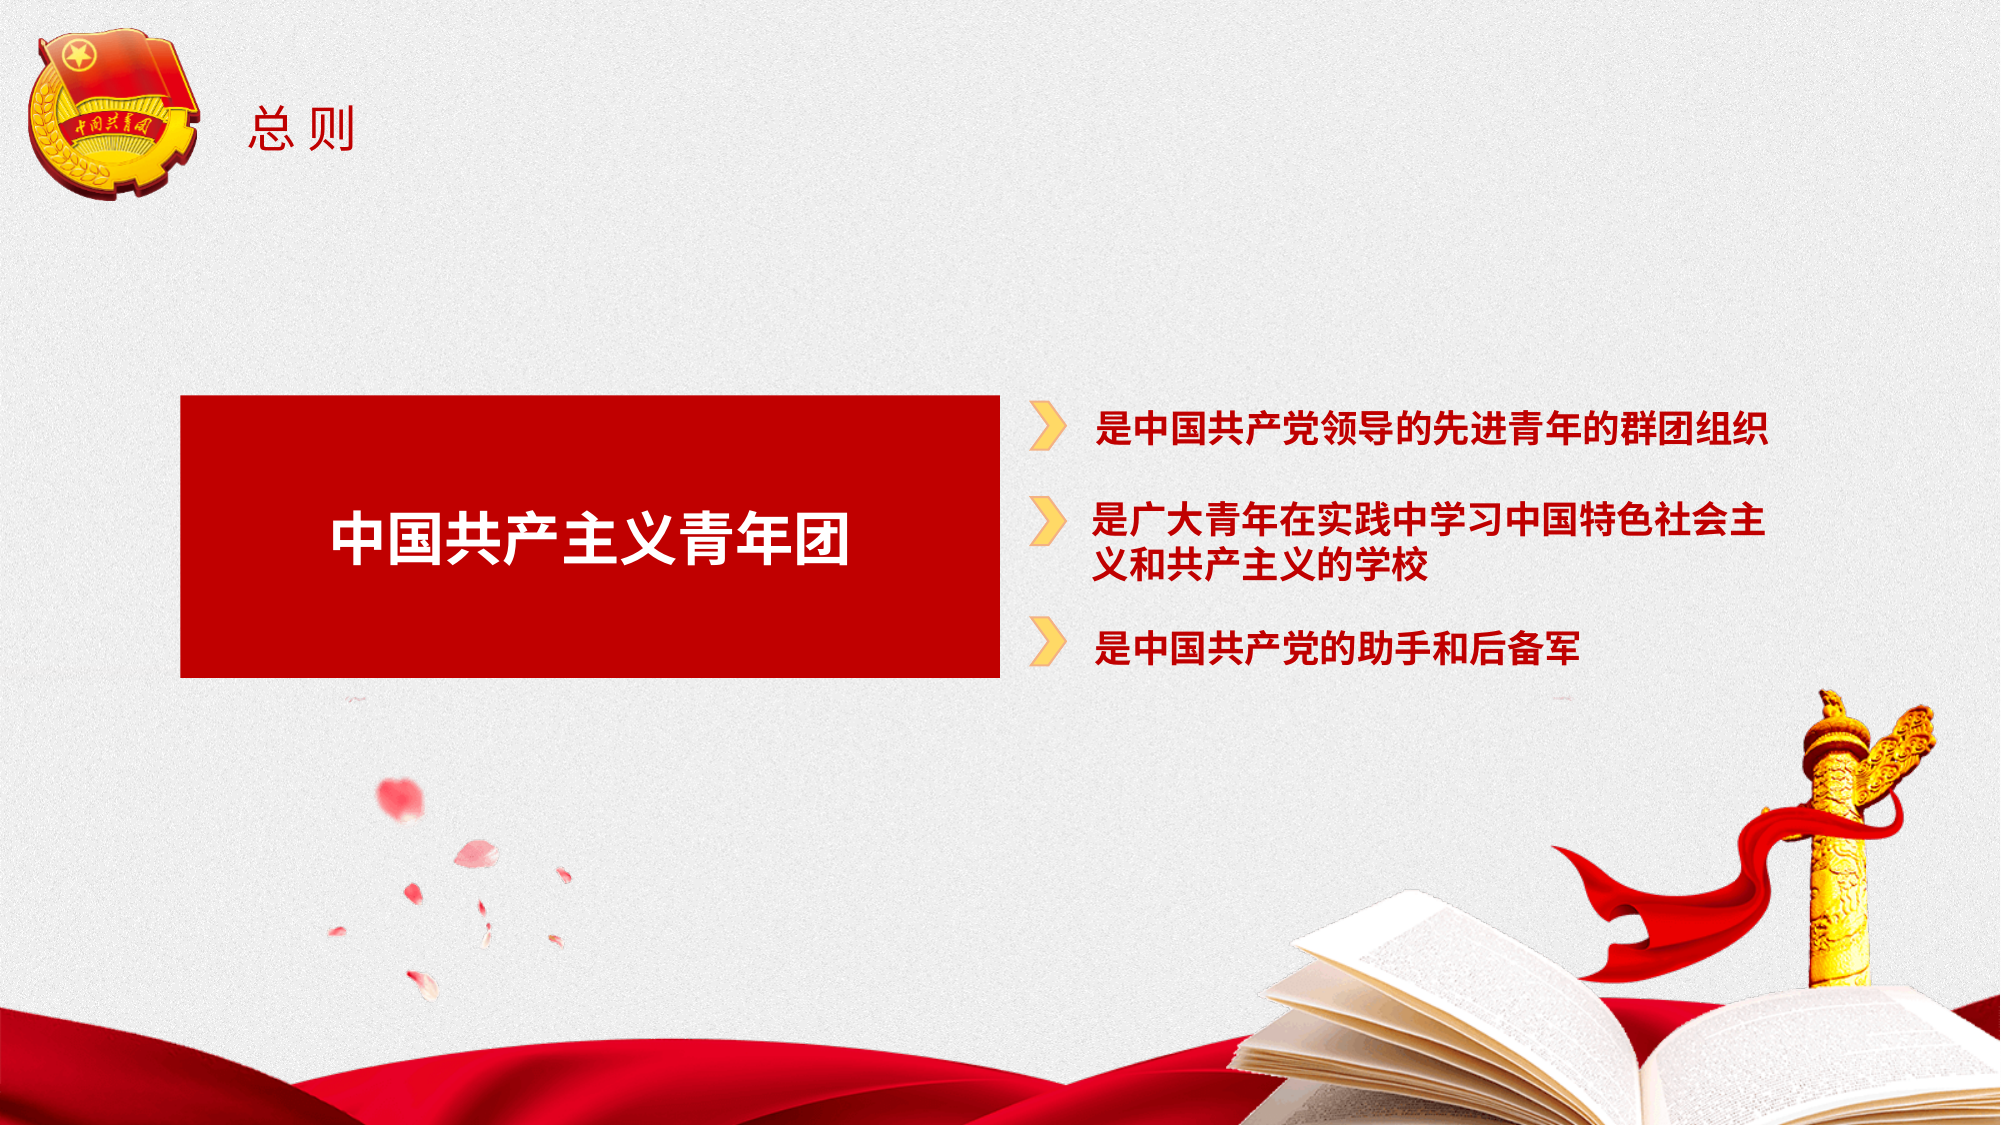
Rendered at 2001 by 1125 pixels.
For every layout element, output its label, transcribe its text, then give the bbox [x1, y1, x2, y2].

text_box 是中国共产党的助手和后备军 [1079, 617, 1597, 666]
text_box 是广大青年在实践中学习中国特色社会主义和共产主义的学校 [1077, 489, 1789, 594]
picture [0, 0, 2001, 1125]
text_box [1028, 496, 1068, 547]
text_box [1028, 616, 1068, 666]
text_box [1028, 400, 1068, 451]
text_box 总 则 [231, 90, 373, 165]
text_box 中国共产主义青年团 [179, 394, 1001, 666]
text_box 是中国共产党领导的先进青年的群团组织 [1080, 397, 1786, 457]
